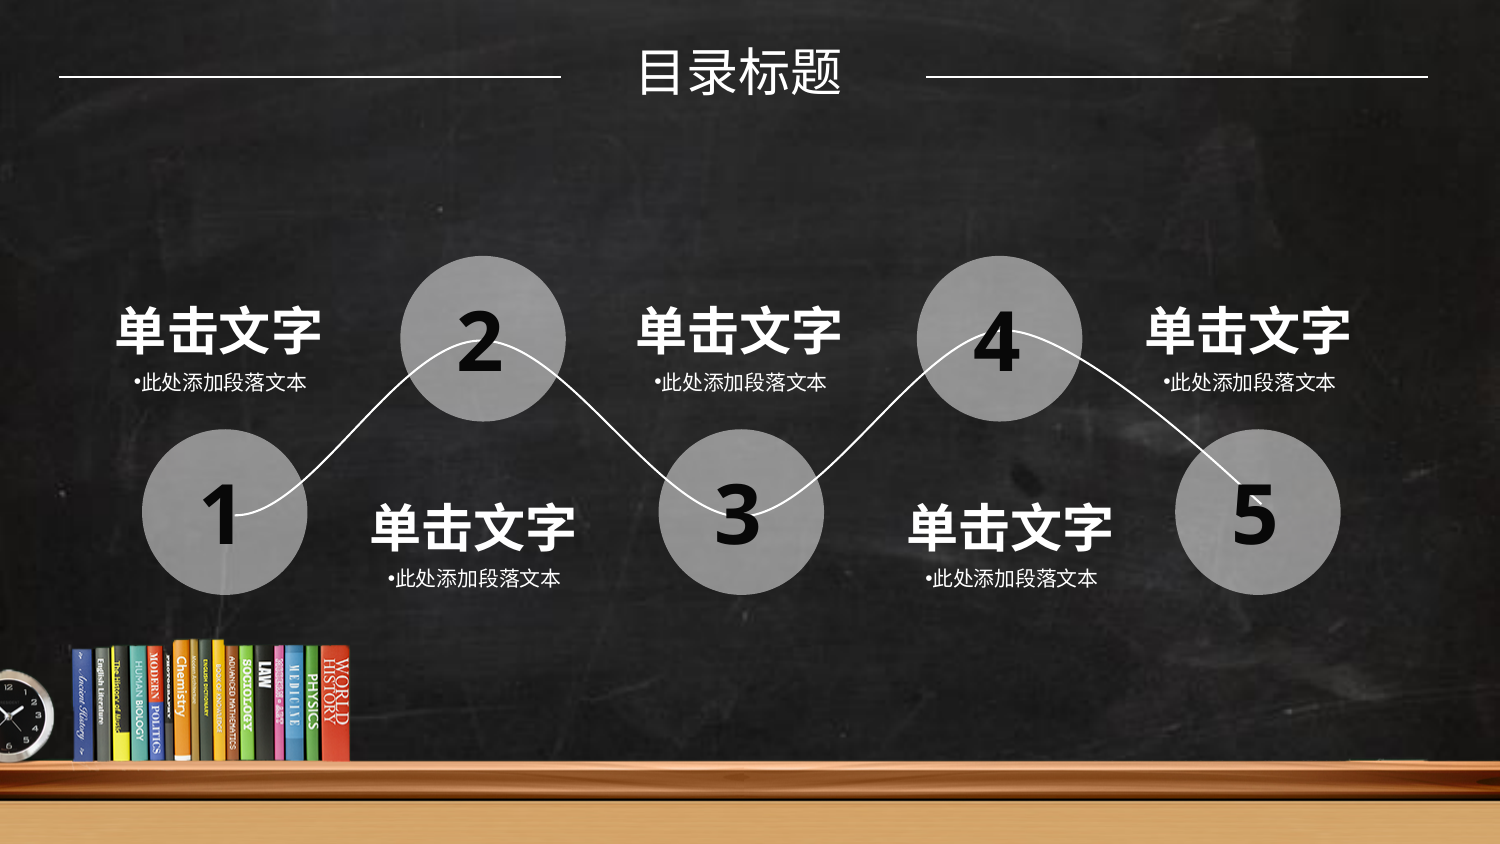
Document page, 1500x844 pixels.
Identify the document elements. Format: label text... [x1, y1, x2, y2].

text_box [141, 428, 308, 596]
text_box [1174, 428, 1341, 596]
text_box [620, 290, 920, 403]
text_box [658, 428, 825, 596]
text_box [312, 387, 653, 515]
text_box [400, 255, 567, 422]
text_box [100, 290, 399, 403]
text_box 目录标题 [608, 32, 868, 110]
text_box [829, 361, 1176, 509]
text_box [1129, 290, 1429, 403]
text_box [916, 255, 1083, 422]
picture [0, 0, 1500, 844]
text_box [891, 487, 1191, 600]
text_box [354, 487, 653, 600]
